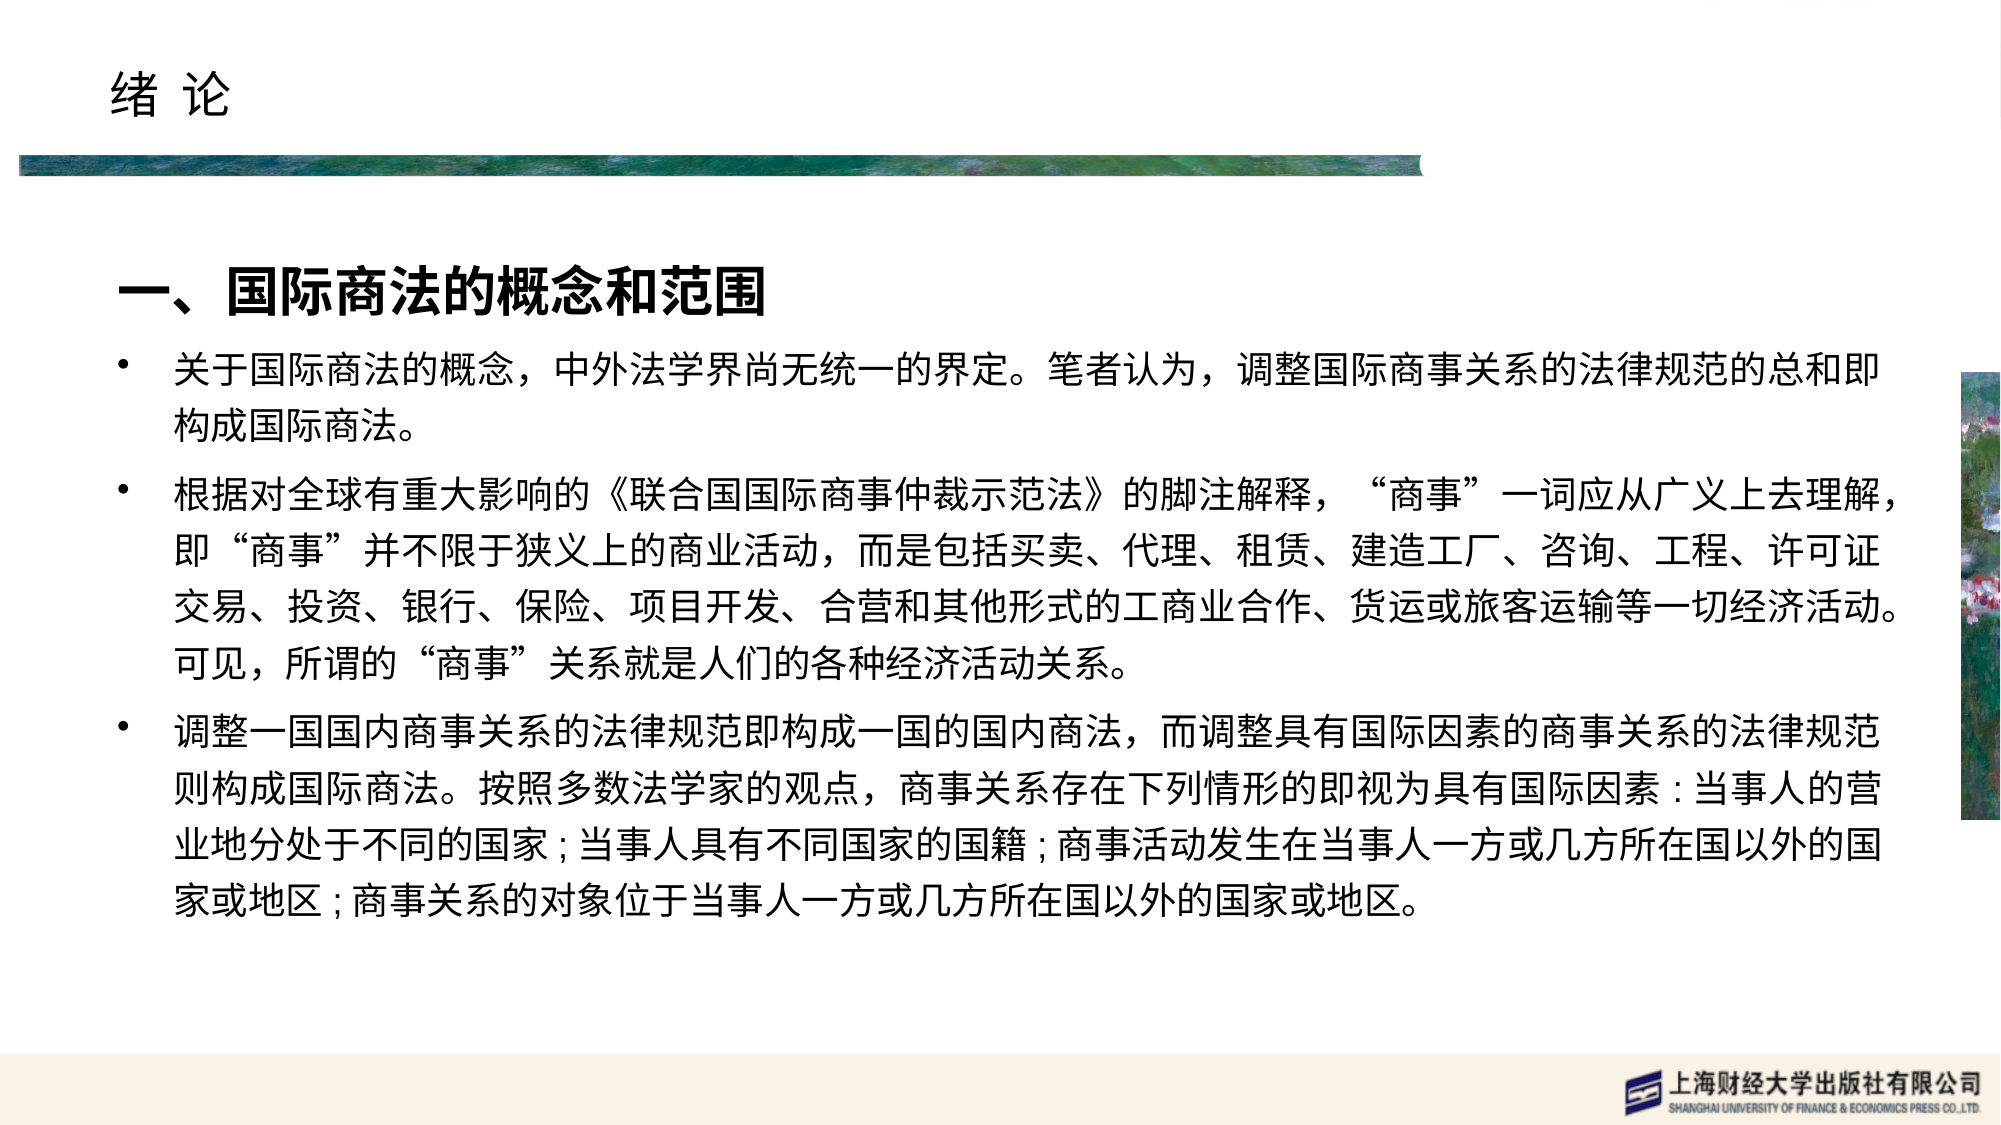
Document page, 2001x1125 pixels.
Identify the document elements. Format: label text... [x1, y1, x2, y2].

title 绪 论 [94, 42, 1451, 146]
picture [0, 0, 2001, 1125]
list 一、国际商法的概念和范围 关于国际商法的概念，中外法学界尚无统一的界定。笔者认为，调整国际商事关系的法律规范的总和即构成国际商法。 根据对全球有重大影响的《联合国国际商事仲裁示范法》的脚注解释，“商事”一词应从广义上去理解，即“商事”并不限于狭义上的商业活动，而是包括买卖、代理、租赁、建造工厂、咨询、工程、许可证交易、投资、银行、保险、项目开发、合营和其他形式的工商业合作、货运或旅客运输等一切经济活动。可见，所谓的“商事”关系就是人们的各种经济活动关系。 调整一国国内商事关系的法律规范即构成一国的国内商法，而调整具有国际因素的商事关系的法律规范则构成国际商法。按照多数法学家的观点，商事关系存在下列情形的即视为具有国际因素:当事人的营业地分处于不同的国家;当事人具有不同国家的国籍;商事活动发生在当事人一方或几方所在国以外的国家或地区;商事关系的对象位于当事人一方或几方所在国以外的国家或地区。 [102, 233, 1898, 1032]
